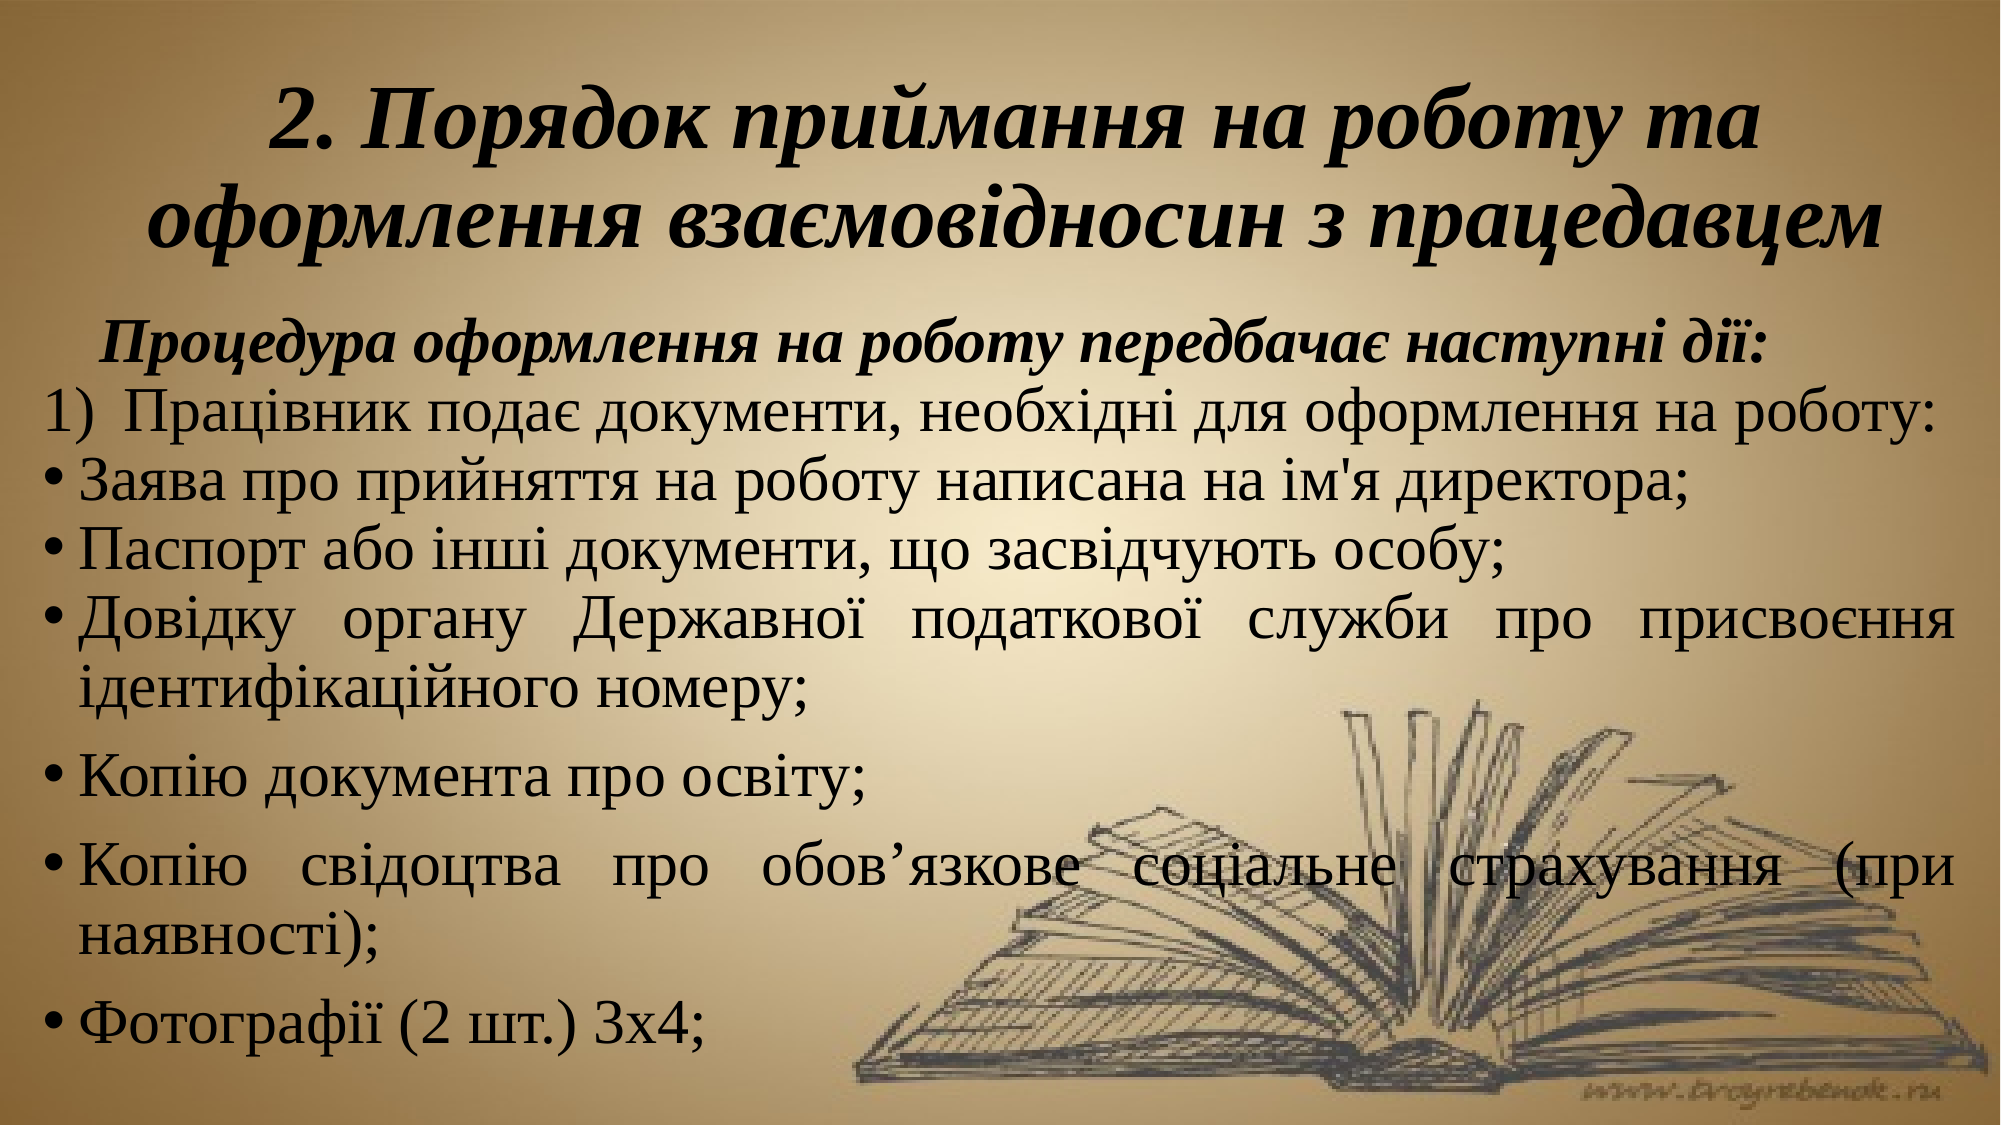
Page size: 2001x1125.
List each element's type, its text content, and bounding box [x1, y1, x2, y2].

picture [0, 0, 2001, 1125]
list Процедура оформлення на роботу передбачає наступні дії: Працівник подає документи, необхідні для оформлення на роботу: Заява про прийняття на роботу написана на ім'я директора; Паспорт або інші документи, що засвідчують особу; Довідку органу Державної податкової служби про присвоєння ідентифікаційного номеру; Копію документа про освіту; Копію свідоцтва про обов’язкове соціальне страхування (при наявності); Фотографії (2 шт.) 3х4; [27, 299, 1973, 1095]
title 2. Порядок приймання на роботу та оформлення взаємовідносин з працедавцем [80, 59, 1955, 278]
